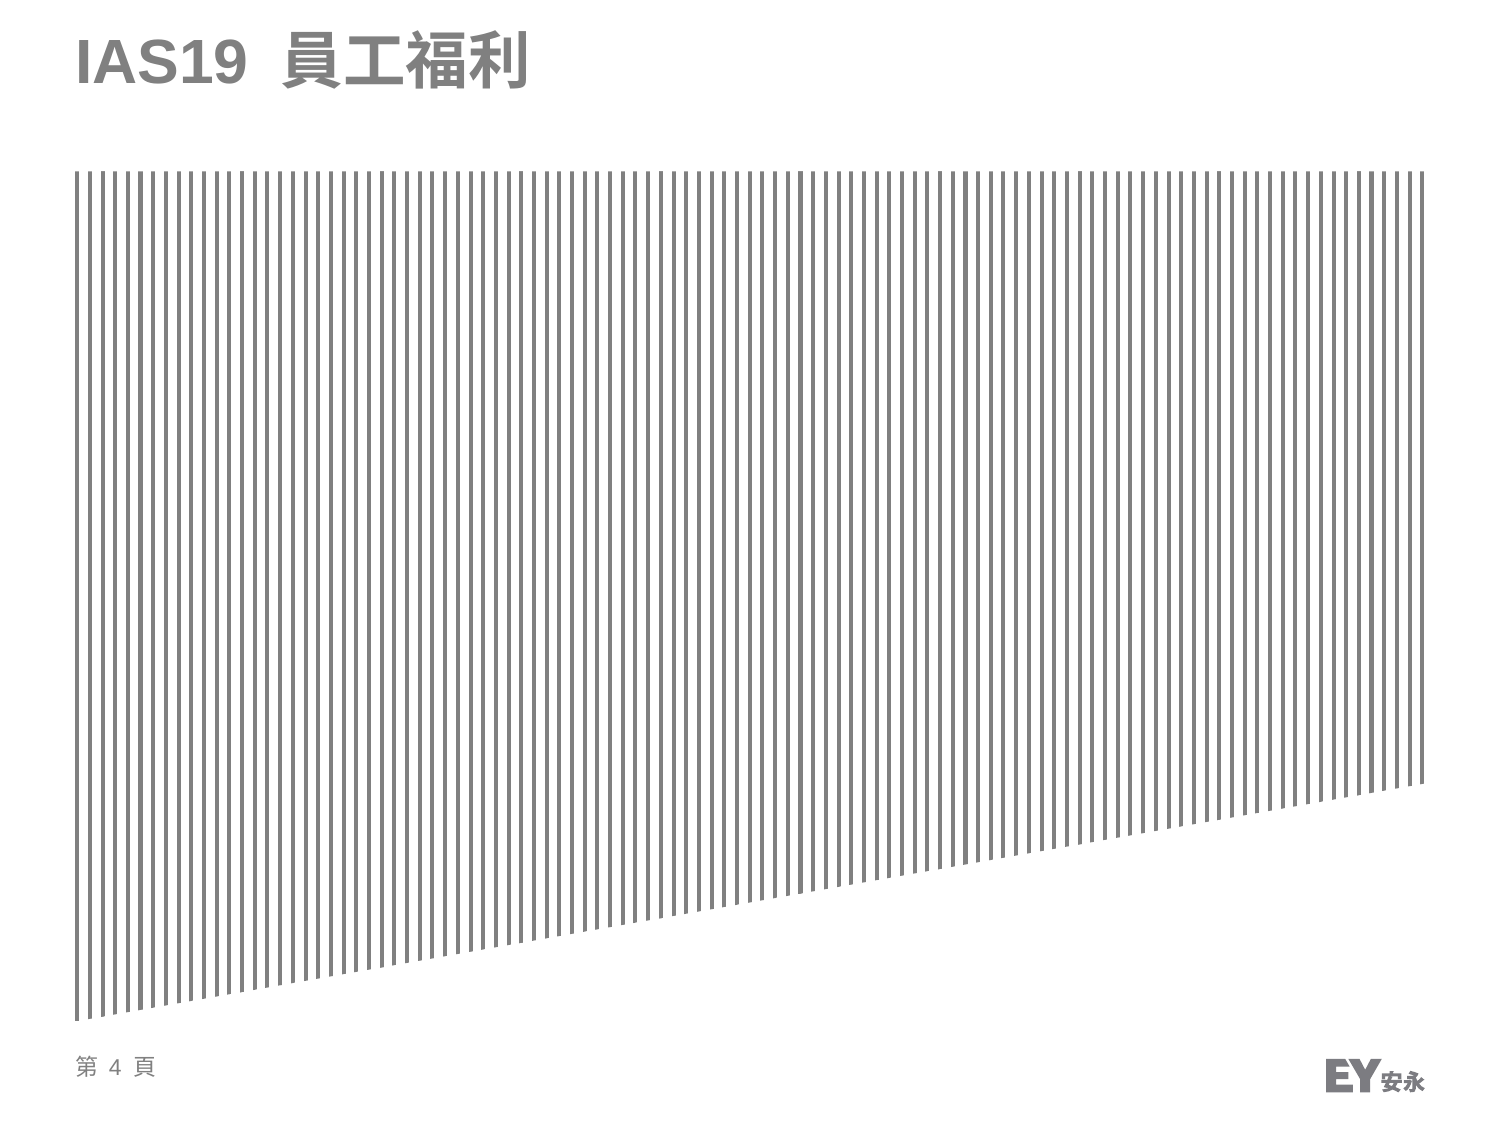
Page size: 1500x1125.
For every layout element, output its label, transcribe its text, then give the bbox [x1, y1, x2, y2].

title IAS19 員工福利 [74, 32, 1426, 166]
